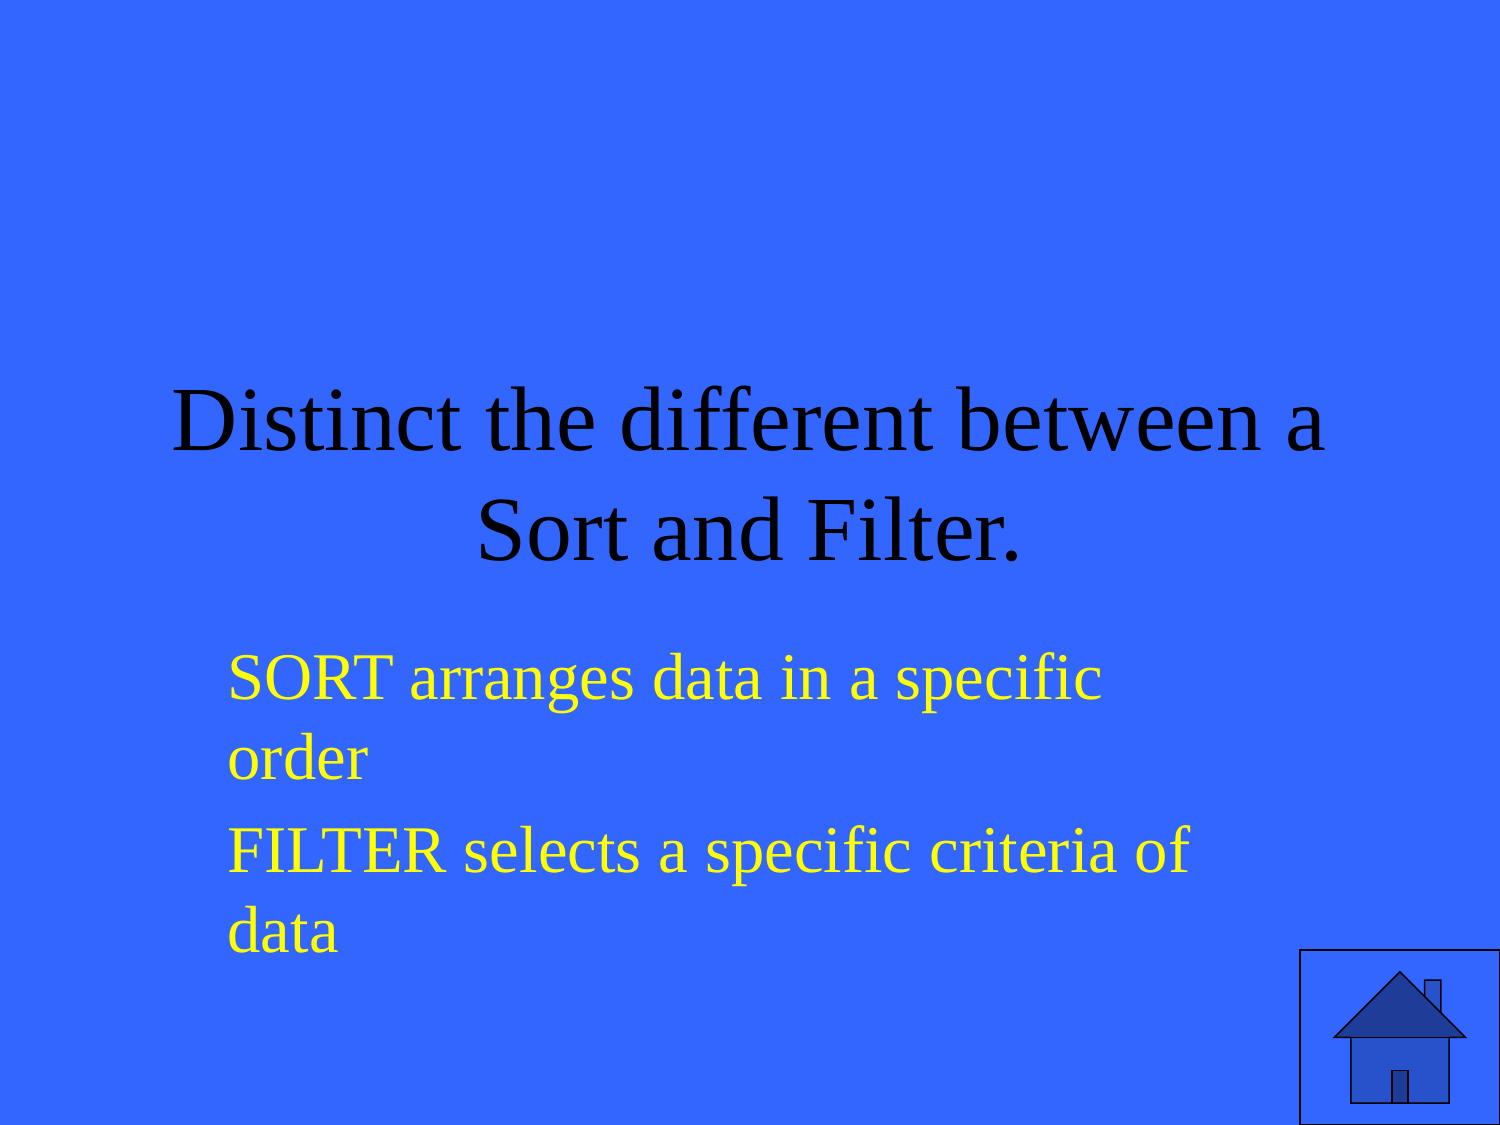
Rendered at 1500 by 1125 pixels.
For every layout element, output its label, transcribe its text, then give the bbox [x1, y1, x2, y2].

text_box [1299, 950, 1500, 1125]
subtitle SORT arranges data in a specific order FILTER selects a specific criteria of data [212, 624, 1263, 913]
title Distinct the different between a Sort and Filter. [112, 374, 1388, 563]
